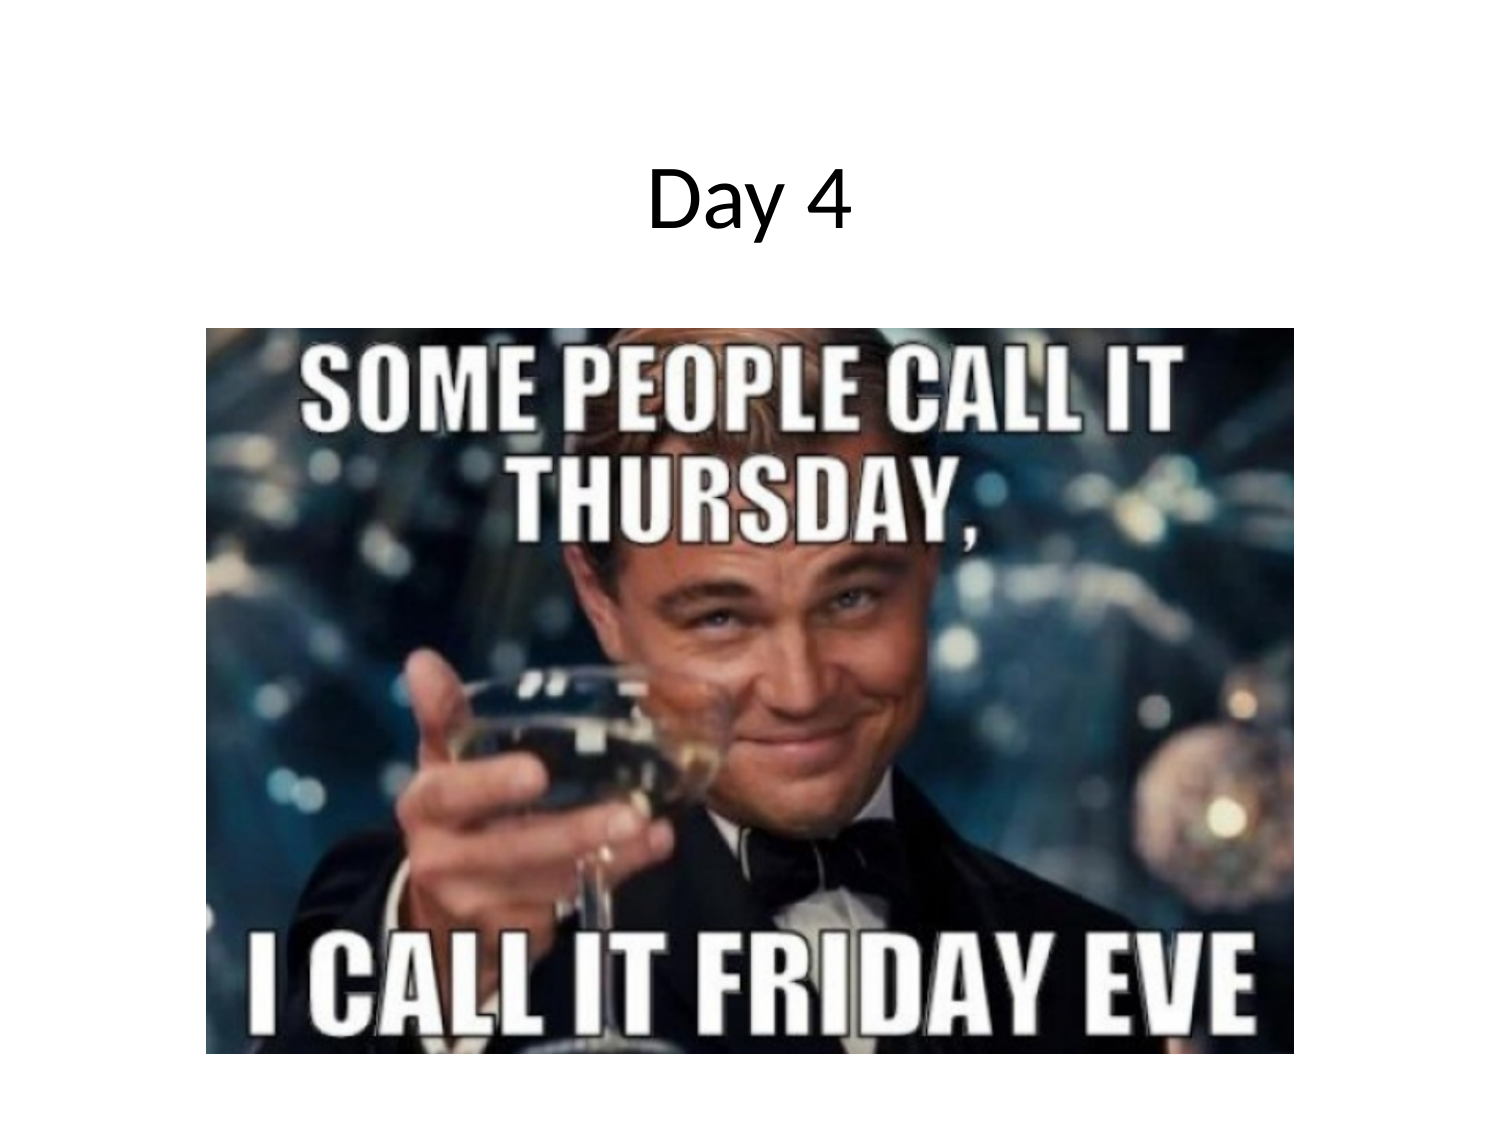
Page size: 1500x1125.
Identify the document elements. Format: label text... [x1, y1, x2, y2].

picture [206, 327, 1294, 1054]
title Day 4 [112, 71, 1388, 313]
